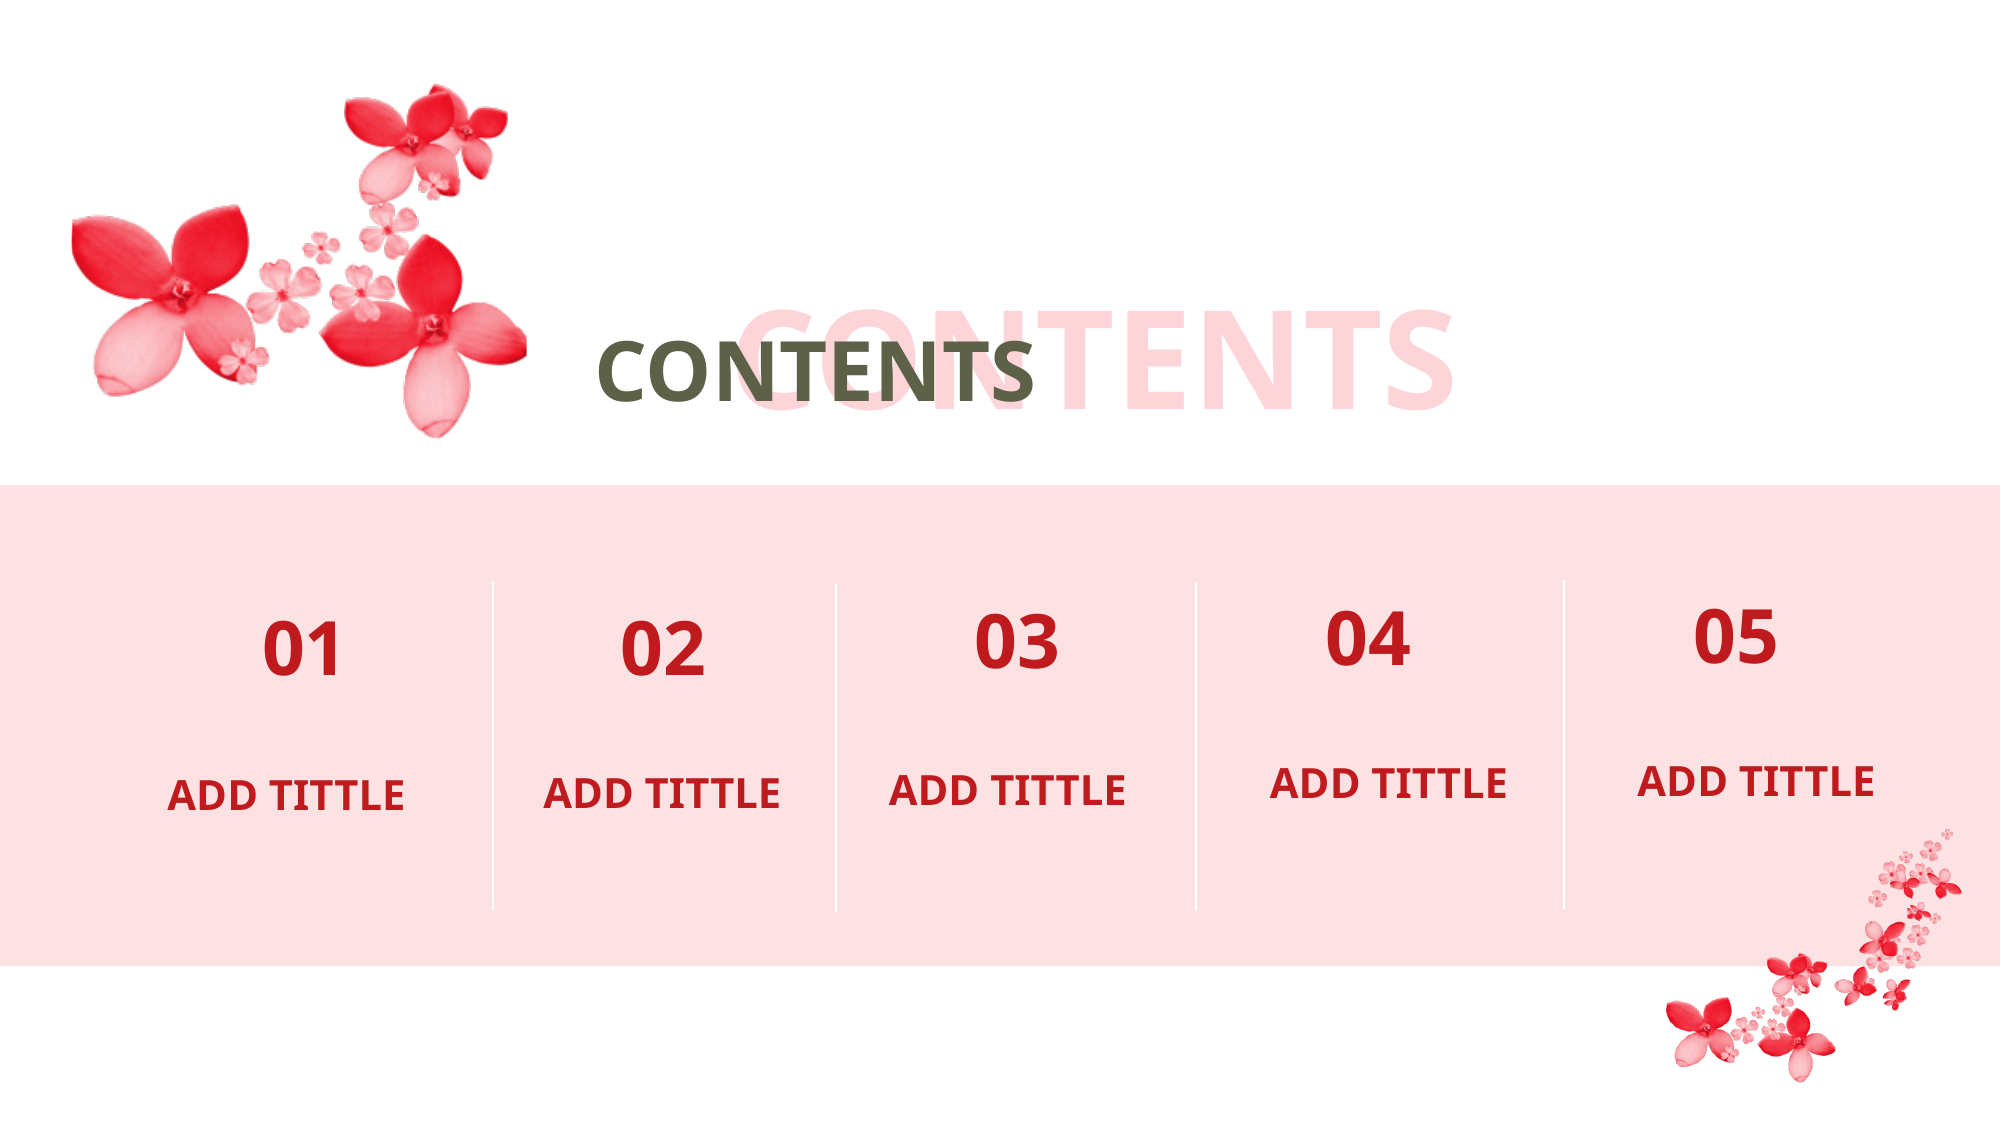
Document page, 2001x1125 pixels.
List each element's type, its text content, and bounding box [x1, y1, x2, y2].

picture [71, 34, 527, 514]
text_box ADD TITTLE [837, 769, 1180, 827]
text_box ADD TITTLE [494, 772, 832, 830]
picture [1666, 783, 1968, 1110]
text_box 04 [1241, 583, 1496, 689]
text_box ADD TITTLE [1210, 762, 1563, 820]
text_box ADD TITTLE [1578, 760, 1936, 818]
text_box 02 [536, 593, 791, 698]
text_box ADD TITTLE [117, 774, 456, 832]
text_box 01 [178, 593, 433, 698]
text_box CONTENTS [714, 264, 1532, 445]
text_box [0, 484, 2000, 967]
text_box 03 [890, 585, 1145, 691]
text_box CONTENTS [579, 311, 1211, 426]
text_box 05 [1609, 581, 1864, 686]
